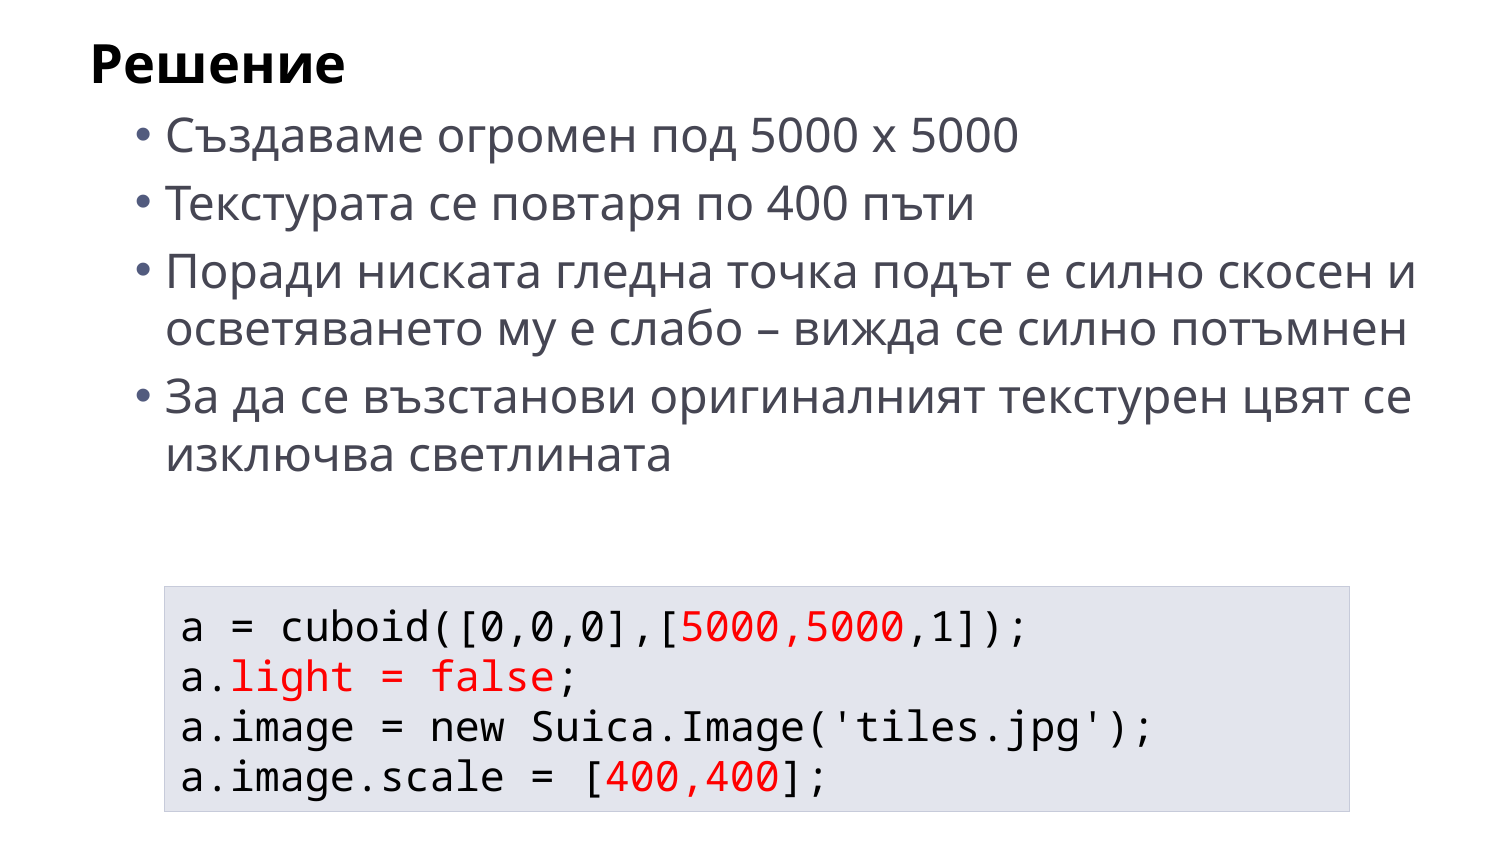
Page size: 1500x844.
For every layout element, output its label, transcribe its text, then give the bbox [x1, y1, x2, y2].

text_box a = cuboid([0,0,0],[5000,5000,1]); a.light = false; a.image = new Suica.Image('tiles.jpg'); a.image.scale = [400,400]; [164, 586, 1350, 812]
list Решение Създаваме огромен под 5000 х 5000 Текстурата се повтаря по 400 пъти Поради ниската гледна точка подът е силно скосен и осветяването му е слабо – вижда се силно потъмнен За да се възстанови оригиналният текстурен цвят се изключва светлината [75, 21, 1475, 835]
